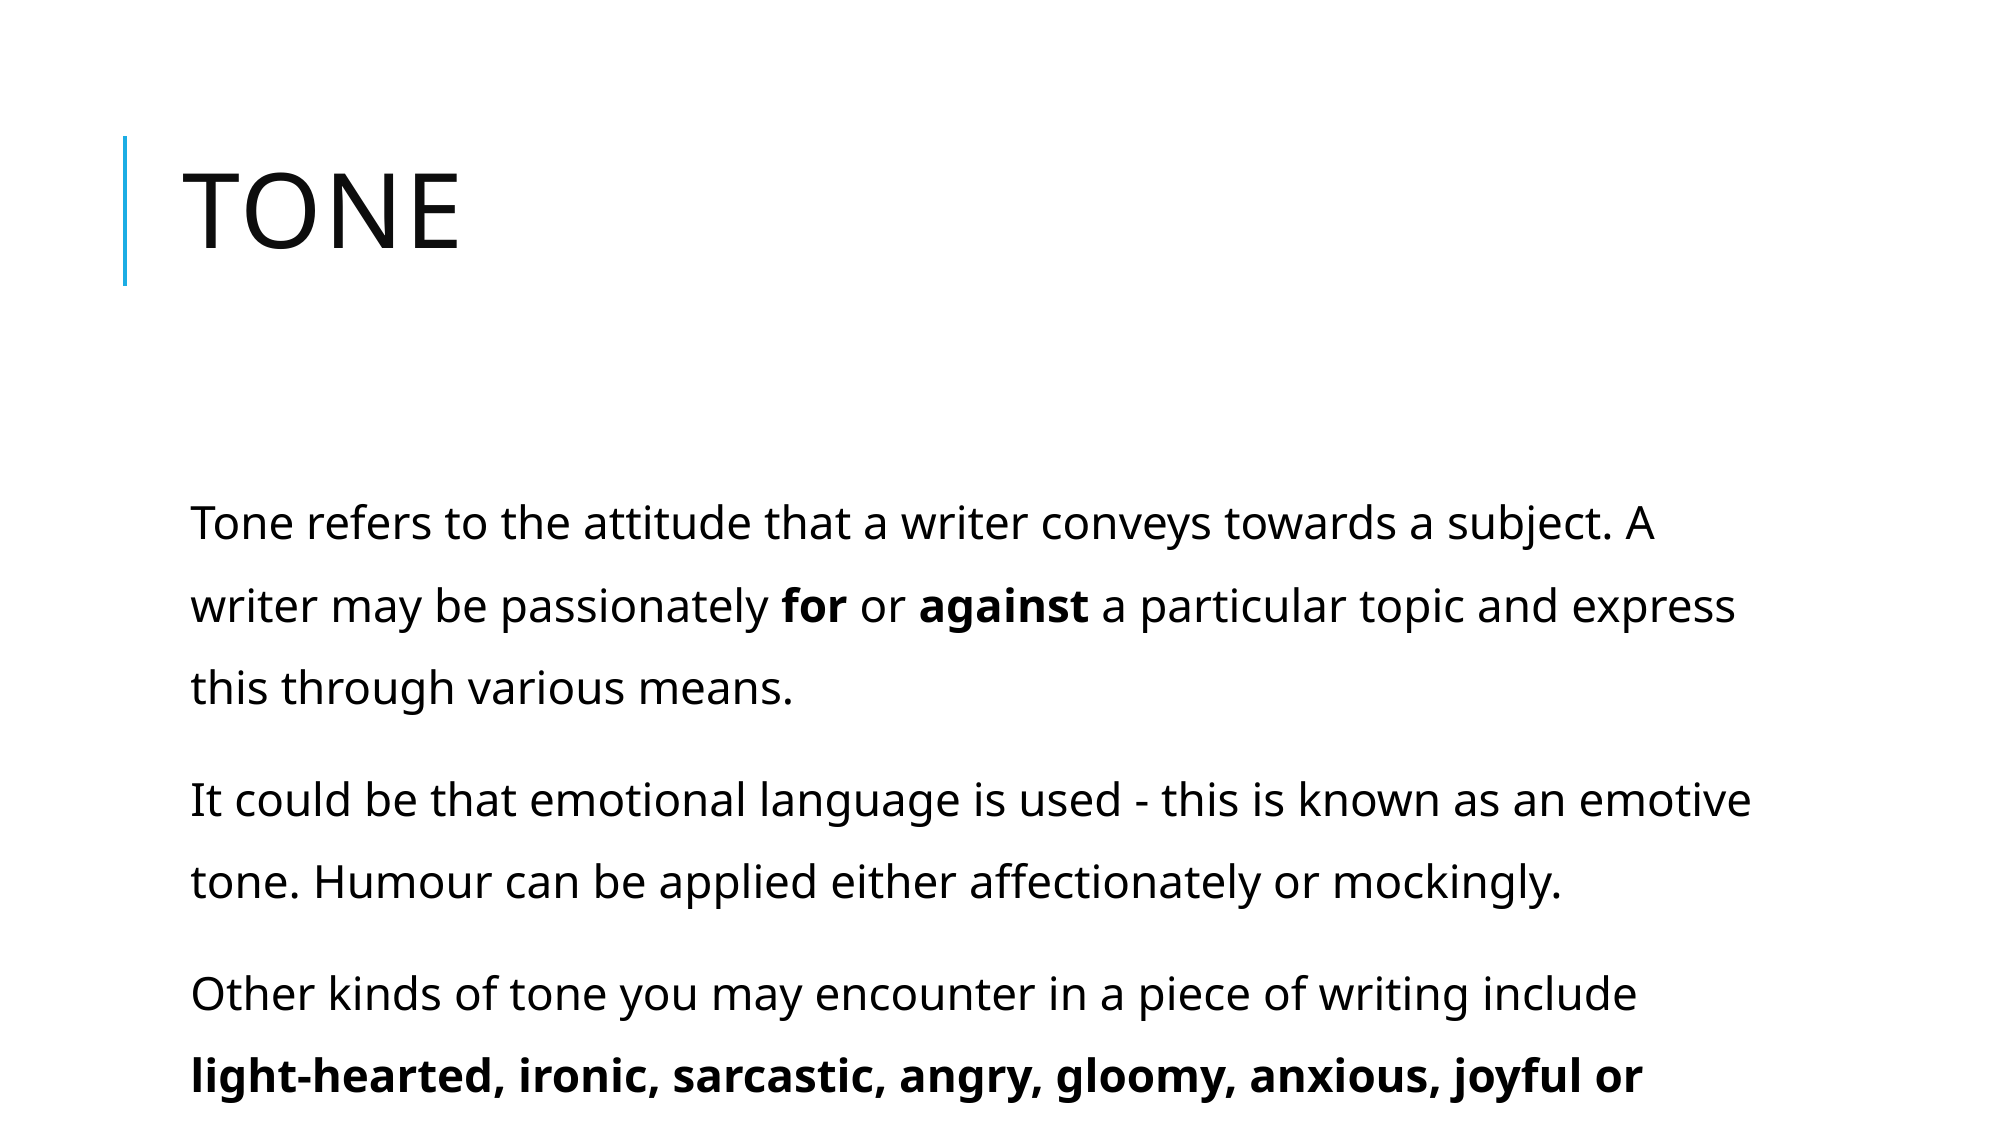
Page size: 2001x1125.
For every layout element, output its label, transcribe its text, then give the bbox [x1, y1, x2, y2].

list Tone refers to the attitude that a writer conveys towards a subject. A writer may be passionately for or against a particular topic and express this through various means. It could be that emotional language is used - this is known as an emotive tone. Humour can be applied either affectionately or mockingly. Other kinds of tone you may encounter in a piece of writing include light-hearted, ironic, sarcastic, angry, gloomy, anxious, joyful or sorrowful. [168, 375, 1763, 1035]
title Tone [168, 96, 1763, 342]
